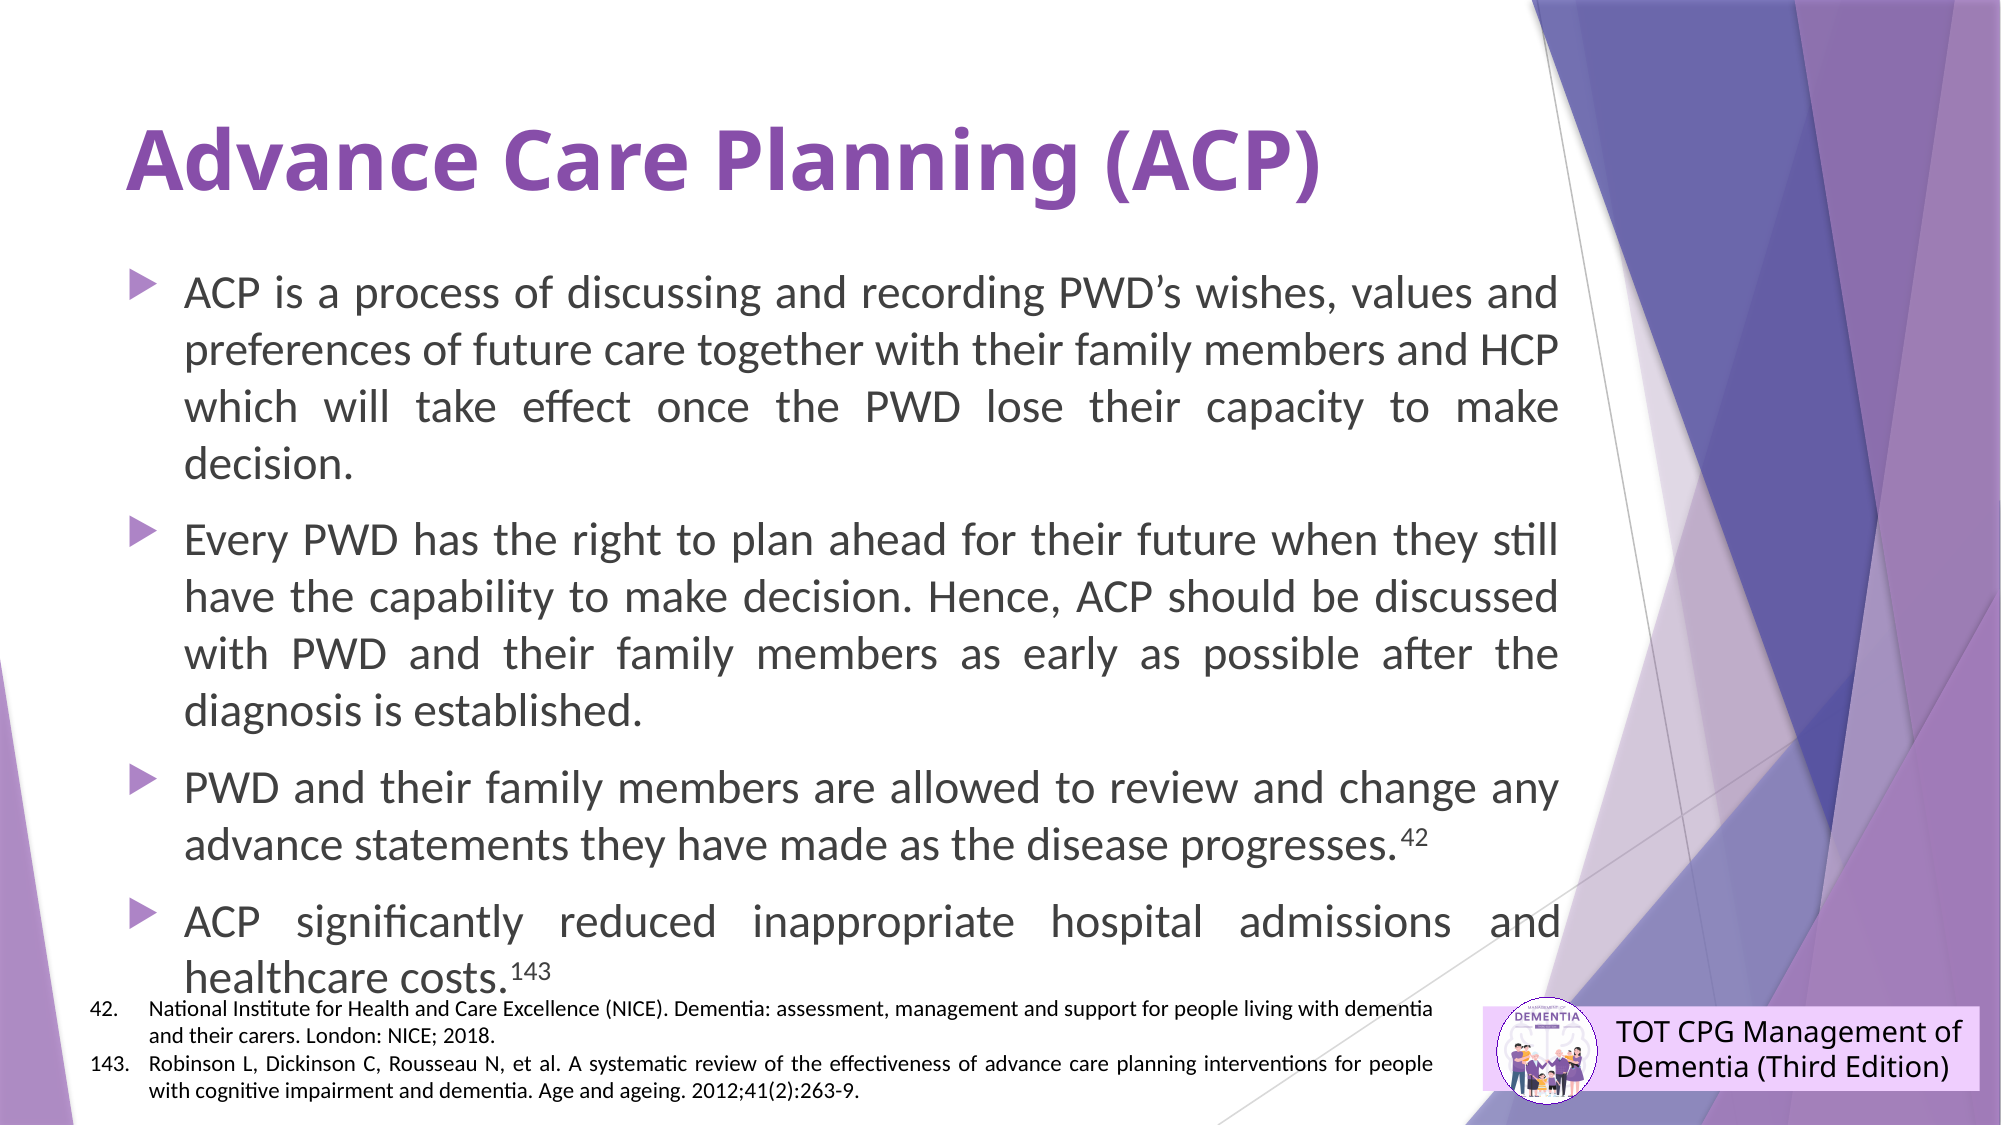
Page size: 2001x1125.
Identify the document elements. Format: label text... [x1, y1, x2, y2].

list ACP is a process of discussing and recording PWD’s wishes, values and preferences of future care together with their family members and HCP which will take effect once the PWD lose their capacity to make decision. Every PWD has the right to plan ahead for their future when they still have the capability to make decision. Hence, ACP should be discussed with PWD and their family members as early as possible after the diagnosis is established. PWD and their family members are allowed to review and change any advance statements they have made as the disease progresses.42 ACP significantly reduced inappropriate hospital admissions and healthcare costs.143 [111, 253, 1578, 1025]
text_box National Institute for Health and Care Excellence (NICE). Dementia: assessment, management and support for people living with dementia and their carers. London: NICE; 2018. Robinson L, Dickinson C, Rousseau N, et al. A systematic review of the effectiveness of advance care planning interventions for people with cognitive impairment and dementia. Age and ageing. 2012;41(2):263-9. [75, 986, 1451, 1111]
title Advance Care Planning (ACP) [111, 99, 1522, 253]
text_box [1482, 996, 1981, 1105]
